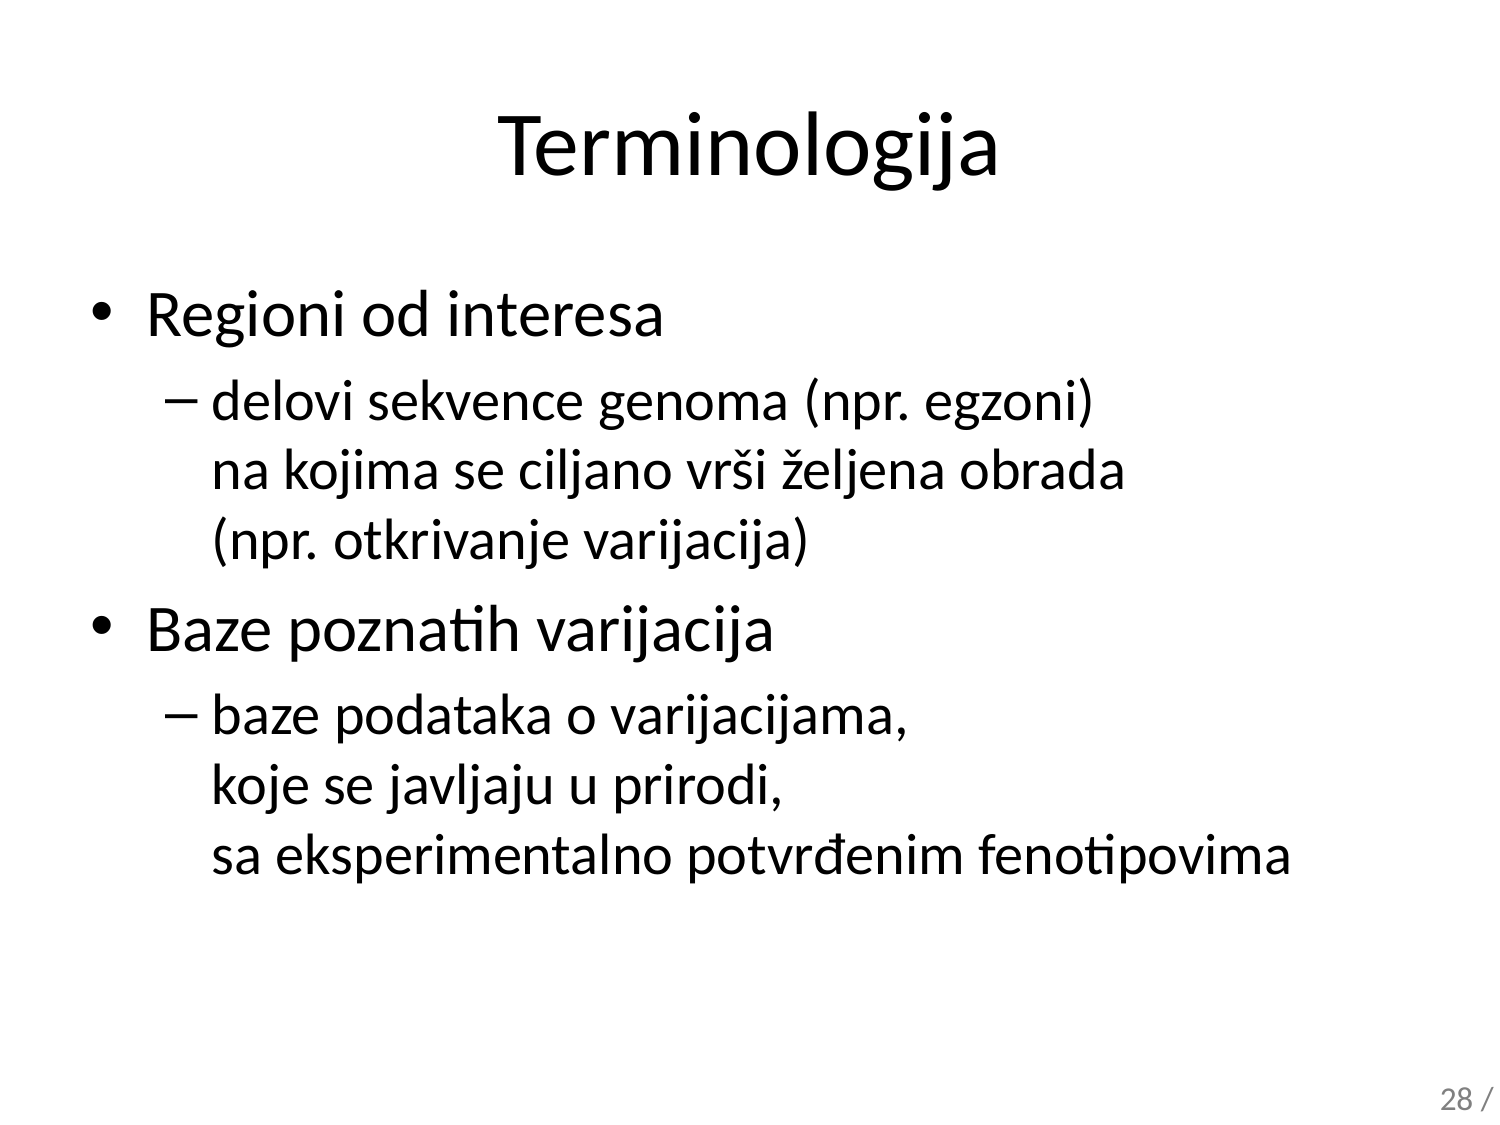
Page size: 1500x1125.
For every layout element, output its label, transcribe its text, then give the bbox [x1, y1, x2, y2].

title Terminologija [75, 45, 1425, 233]
list Regioni od interesa delovi sekvence genoma (npr. egzoni) na kojima se ciljano vrši željena obrada (npr. otkrivanje varijacija) Baze poznatih varijacija baze podataka o varijacijama, koje se javljaju u prirodi, sa eksperimentalno potvrđenim fenotipovima [75, 262, 1425, 1005]
